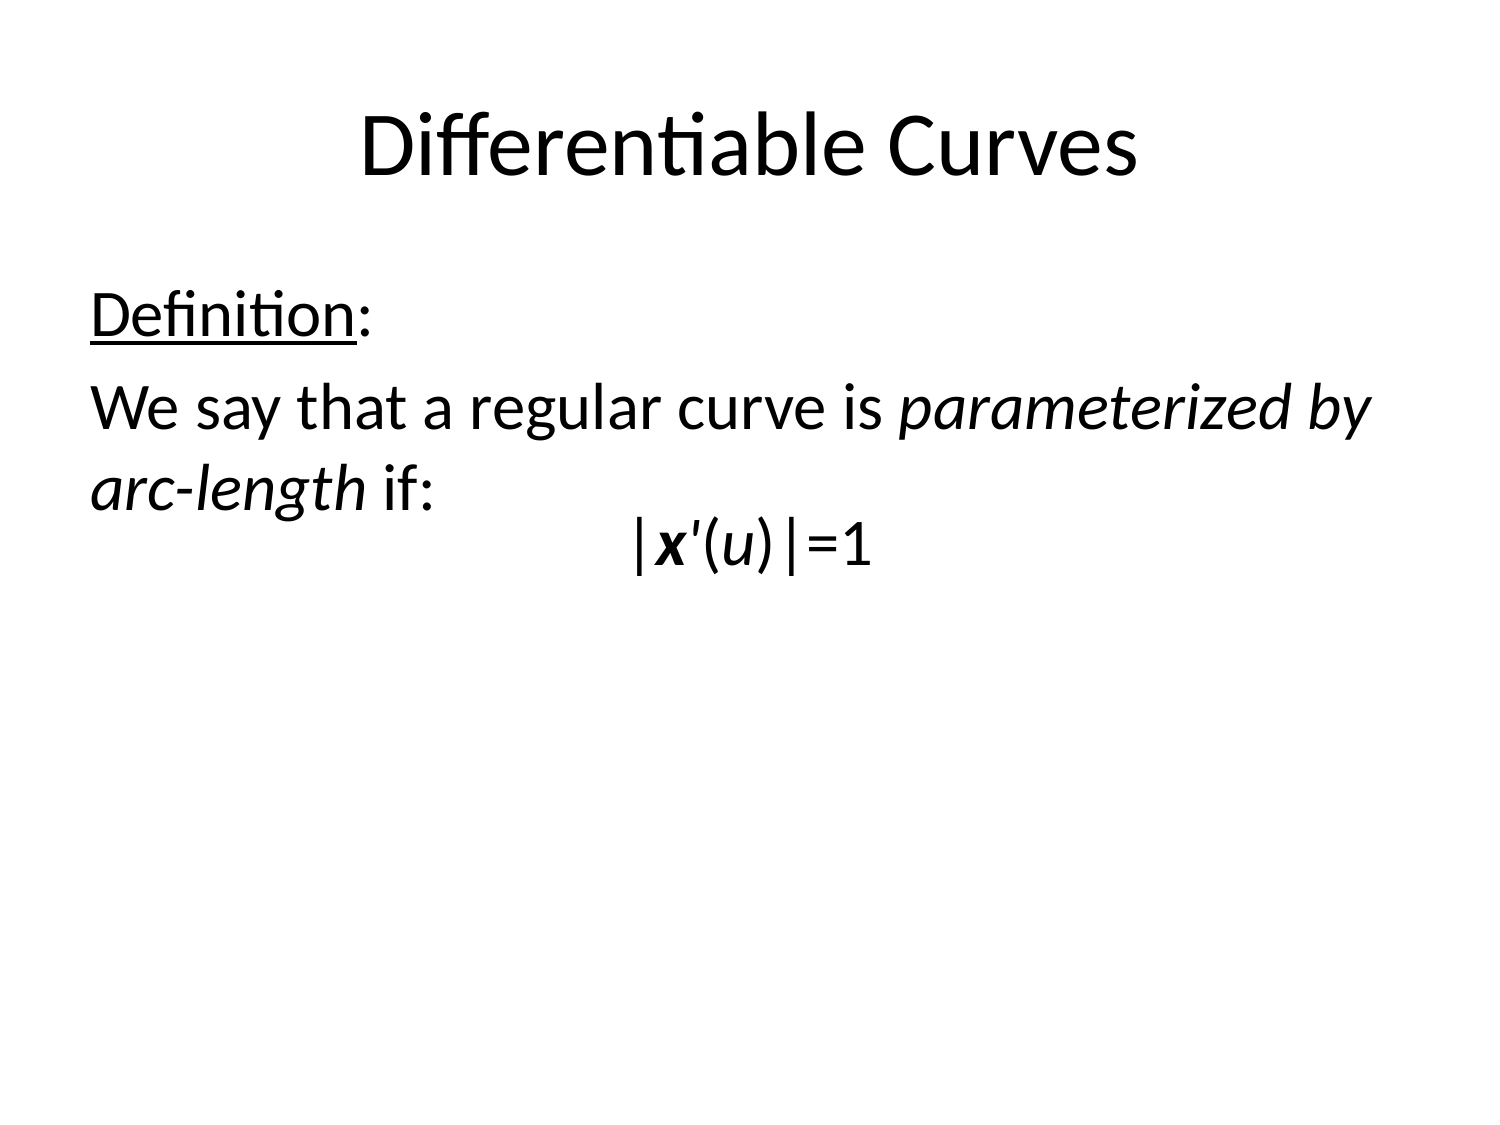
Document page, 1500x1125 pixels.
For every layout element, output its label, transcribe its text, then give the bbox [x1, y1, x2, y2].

list Definition: We say that a regular curve is parameterized by arc-length if: [75, 262, 1425, 1005]
title Differentiable Curves [75, 45, 1425, 233]
text_box |x'(u)|=1 [610, 491, 889, 587]
